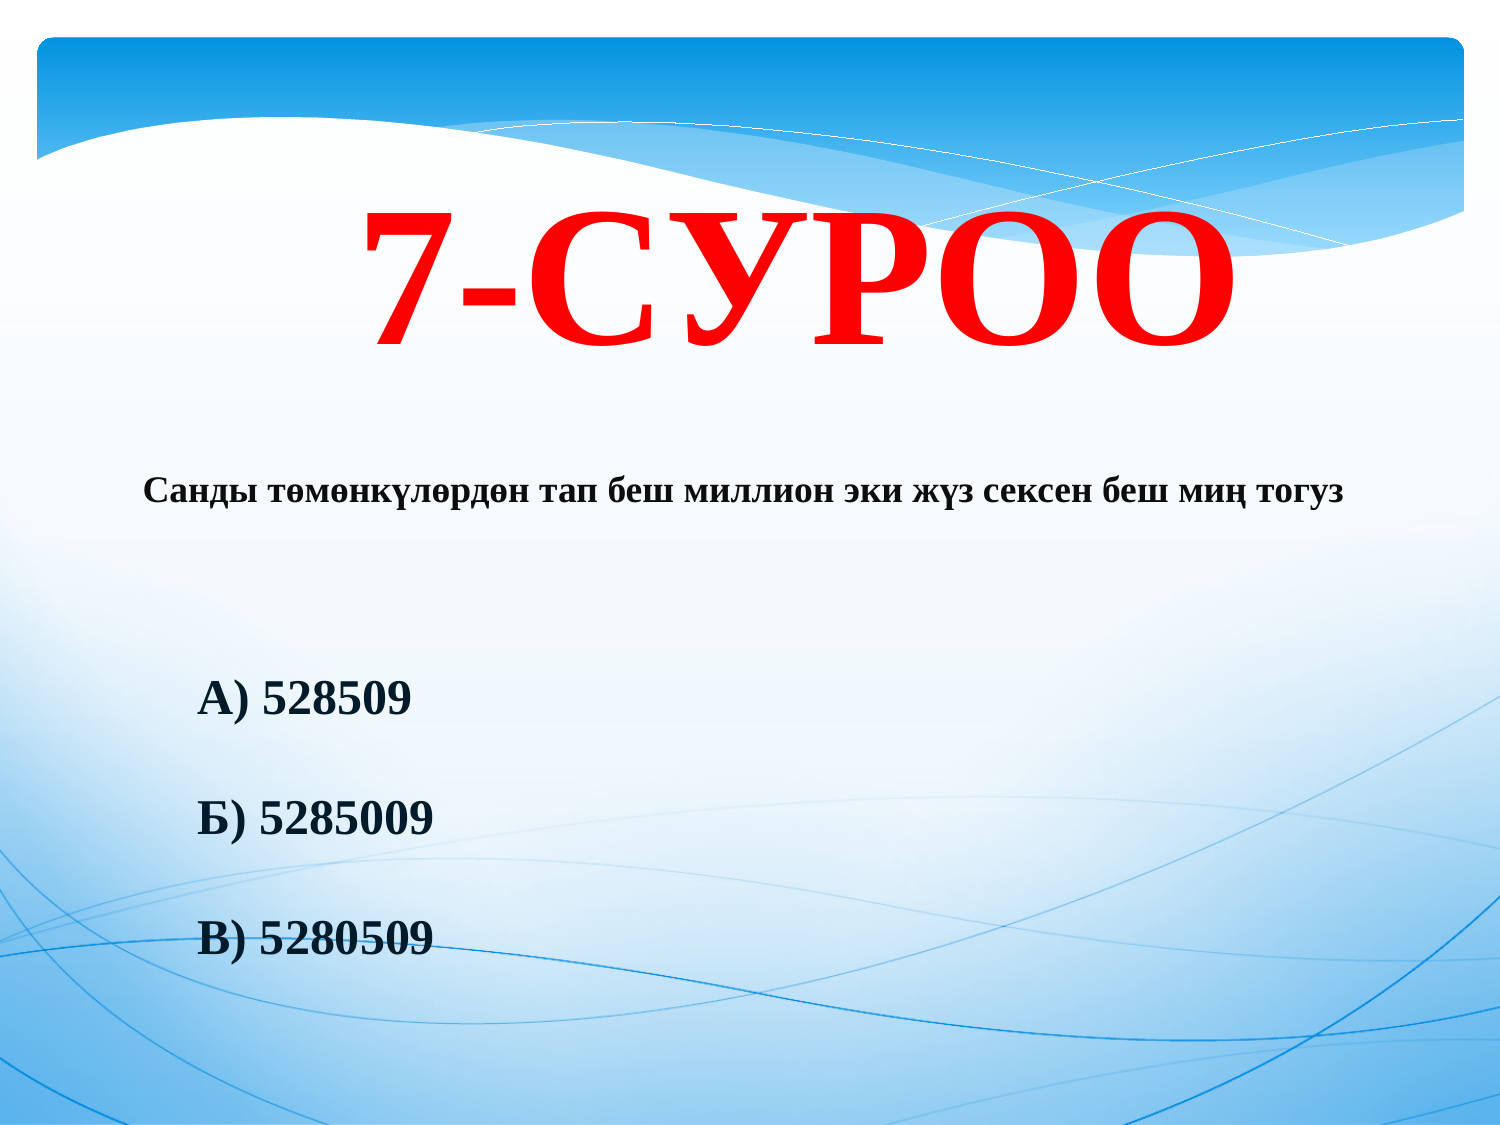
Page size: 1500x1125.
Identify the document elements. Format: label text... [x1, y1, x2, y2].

text_box Санды төмөнкүлөрдөн тап беш миллион эки жүз сексен беш миң тогуз [127, 457, 1360, 518]
text_box А) 528509 Б) 5285009 В) 5280509 [183, 656, 455, 972]
text_box 7-СУРОО [341, 137, 1258, 392]
